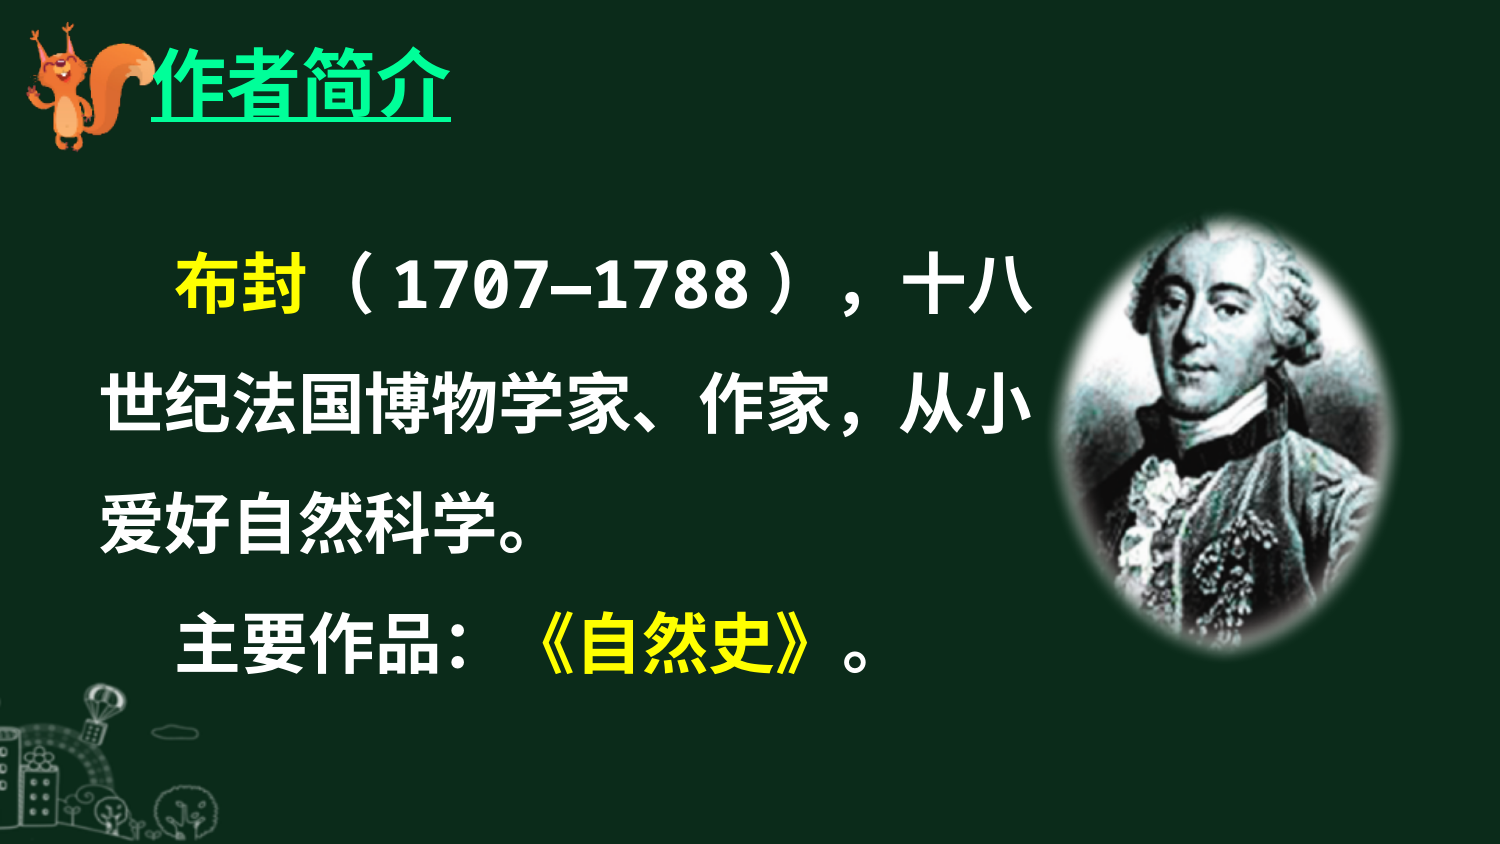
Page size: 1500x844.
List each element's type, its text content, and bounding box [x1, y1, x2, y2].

text_box 布封（1707—1788），十八世纪法国博物学家、作家，从小爱好自然科学。 主要作品：《自然史》。 [83, 194, 1056, 689]
picture [0, 0, 1500, 844]
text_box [8, 7, 506, 156]
